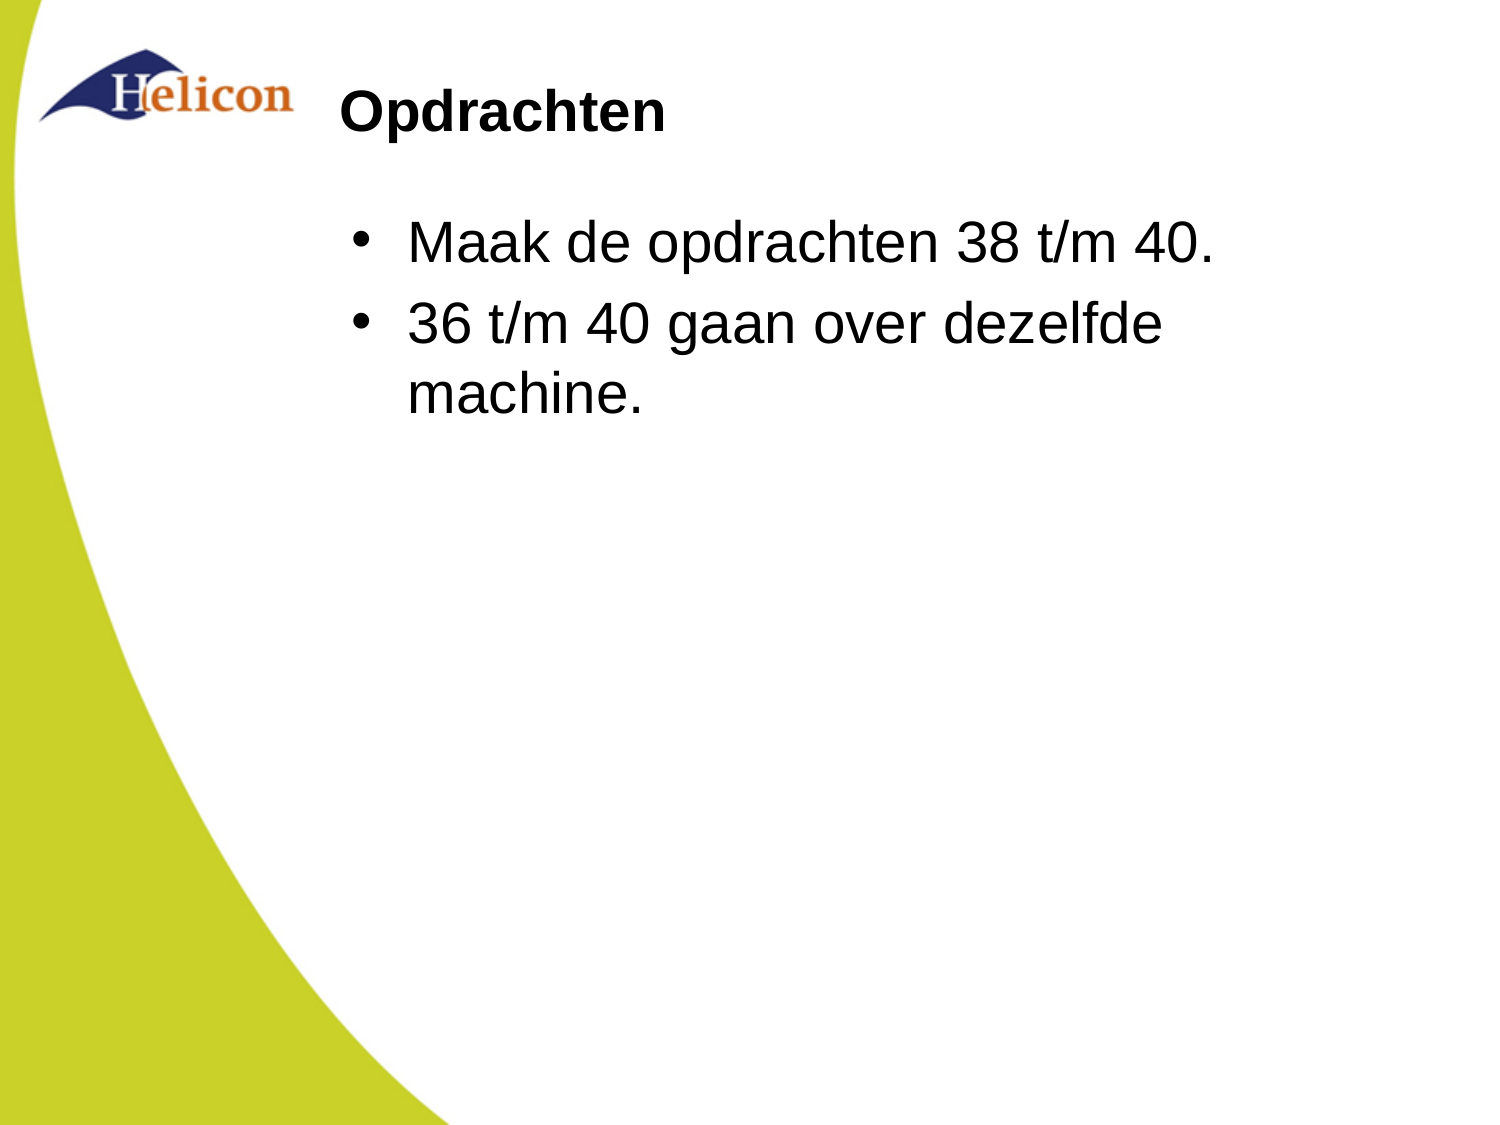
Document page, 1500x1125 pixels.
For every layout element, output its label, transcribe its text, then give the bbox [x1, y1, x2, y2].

title Opdrachten [324, 54, 1415, 161]
list Maak de opdrachten 38 t/m 40. 36 t/m 40 gaan over dezelfde machine. [336, 196, 1425, 1005]
picture [0, 0, 1500, 1125]
